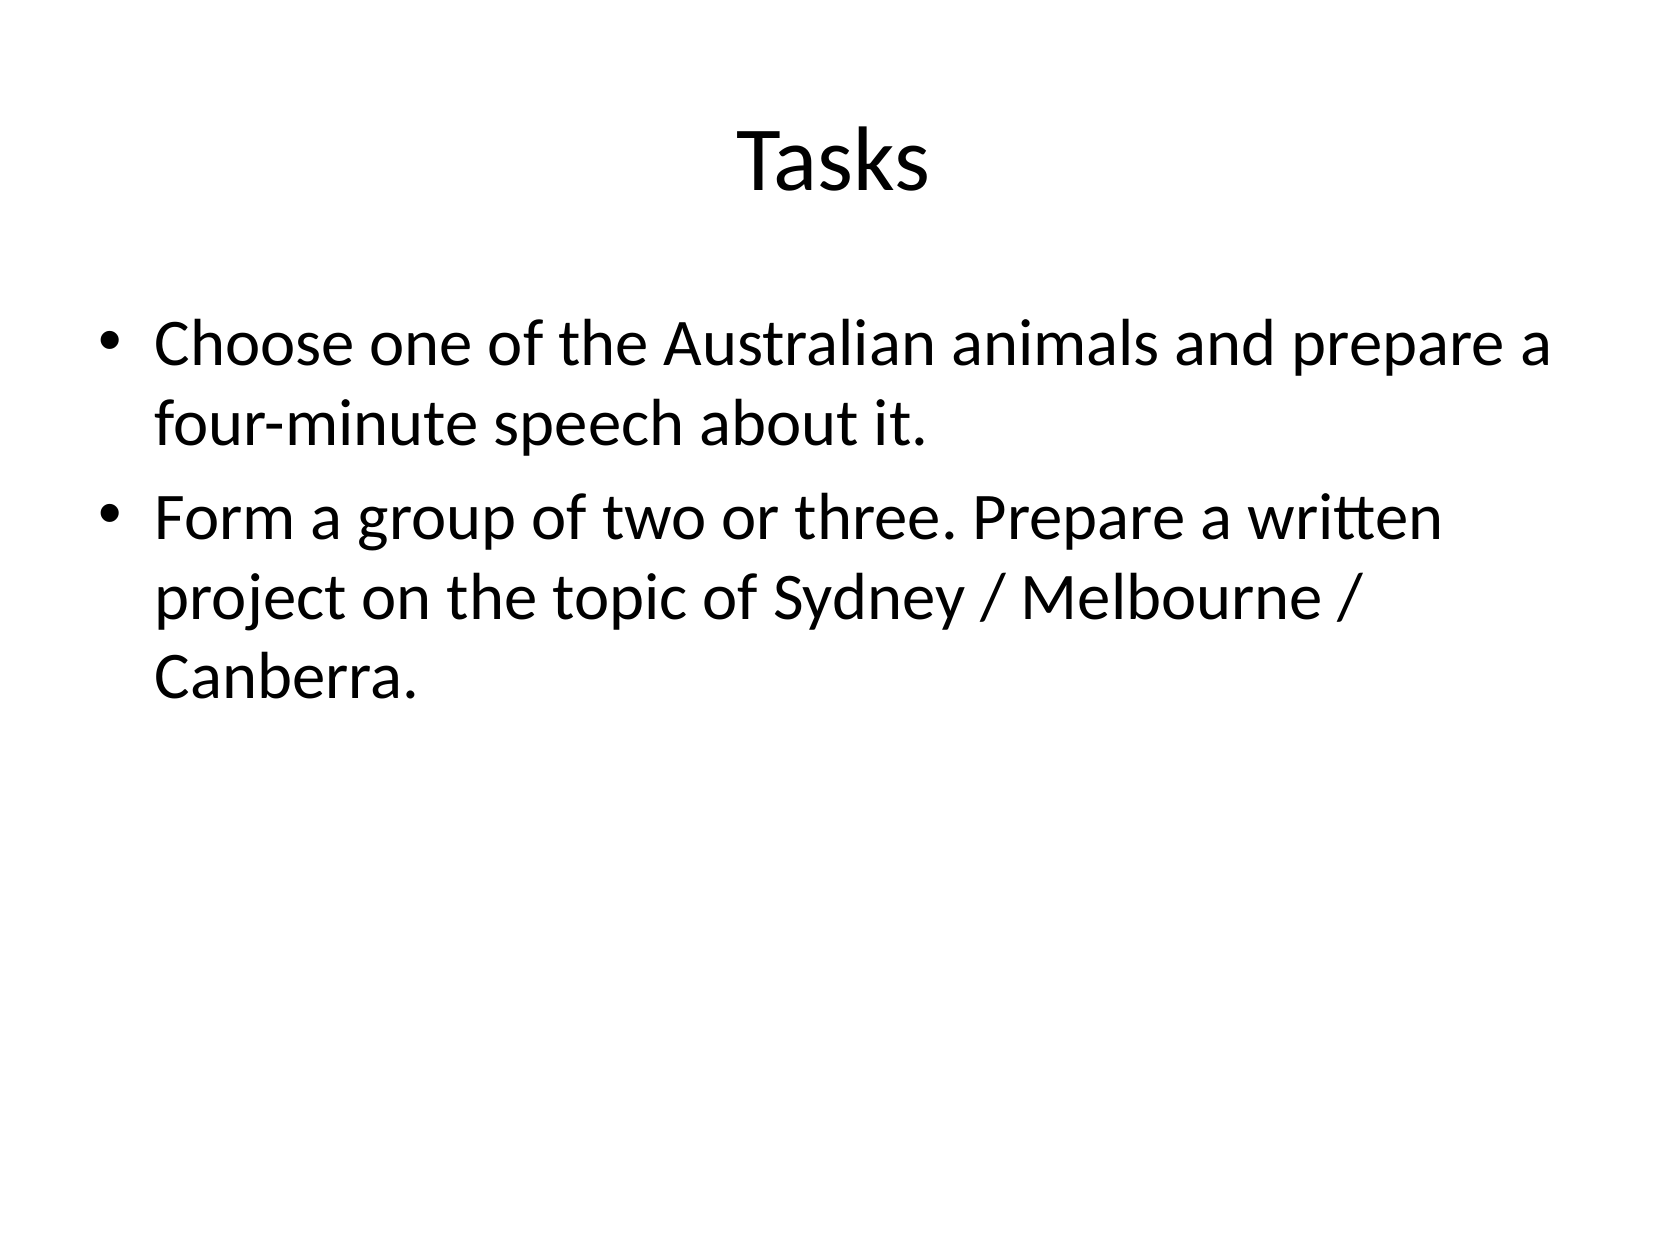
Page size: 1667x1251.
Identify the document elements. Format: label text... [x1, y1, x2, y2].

list Choose one of the Australian animals and prepare a four-minute speech about it. Form a group of two or three. Prepare a written project on the topic of Sydney / Melbourne / Canberra. [83, 291, 1584, 1117]
title Tasks [83, 49, 1584, 259]
